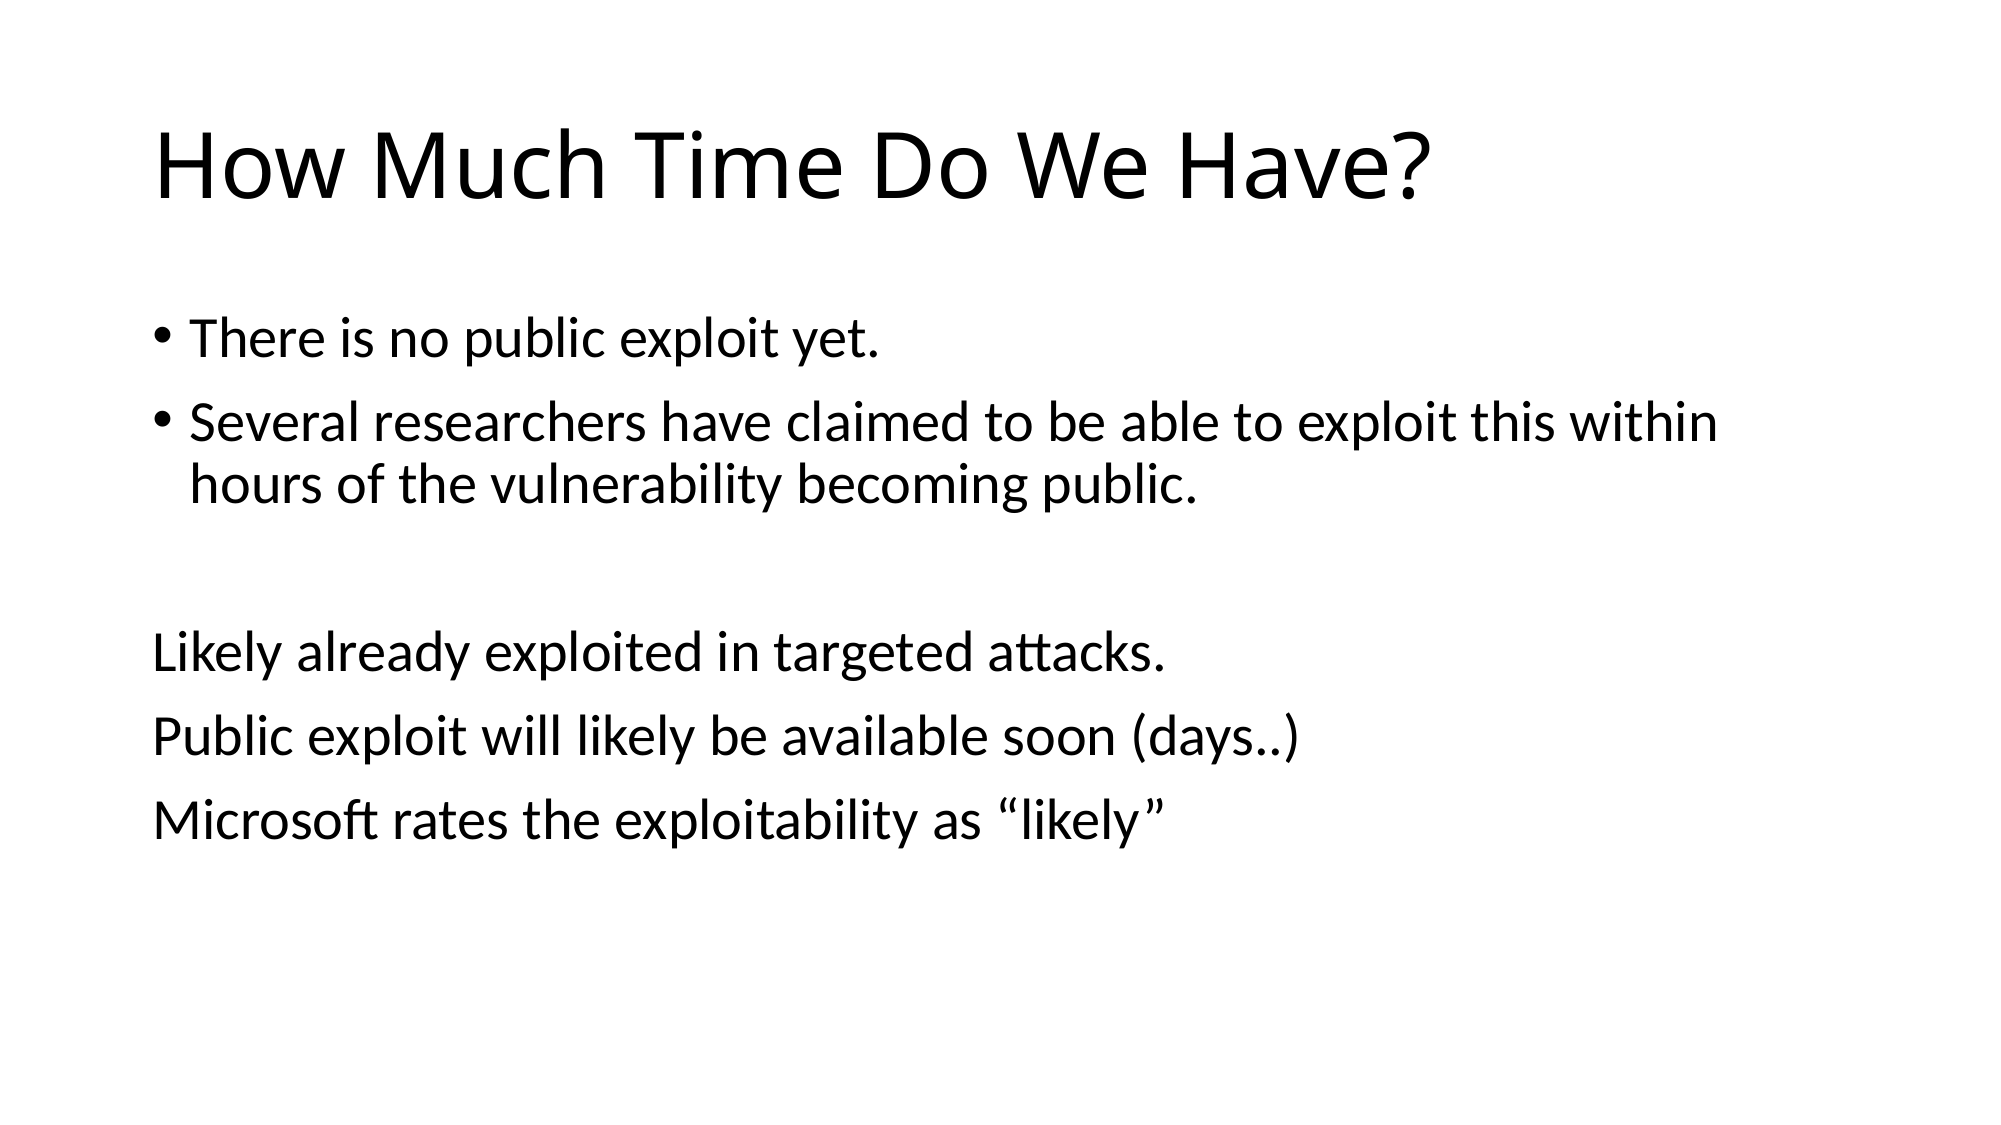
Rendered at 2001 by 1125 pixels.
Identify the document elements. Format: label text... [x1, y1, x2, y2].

title How Much Time Do We Have? [137, 59, 1863, 278]
list There is no public exploit yet. Several researchers have claimed to be able to exploit this within hours of the vulnerability becoming public. Likely already exploited in targeted attacks. Public exploit will likely be available soon (days..) Microsoft rates the exploitability as “likely” [137, 299, 1863, 1014]
